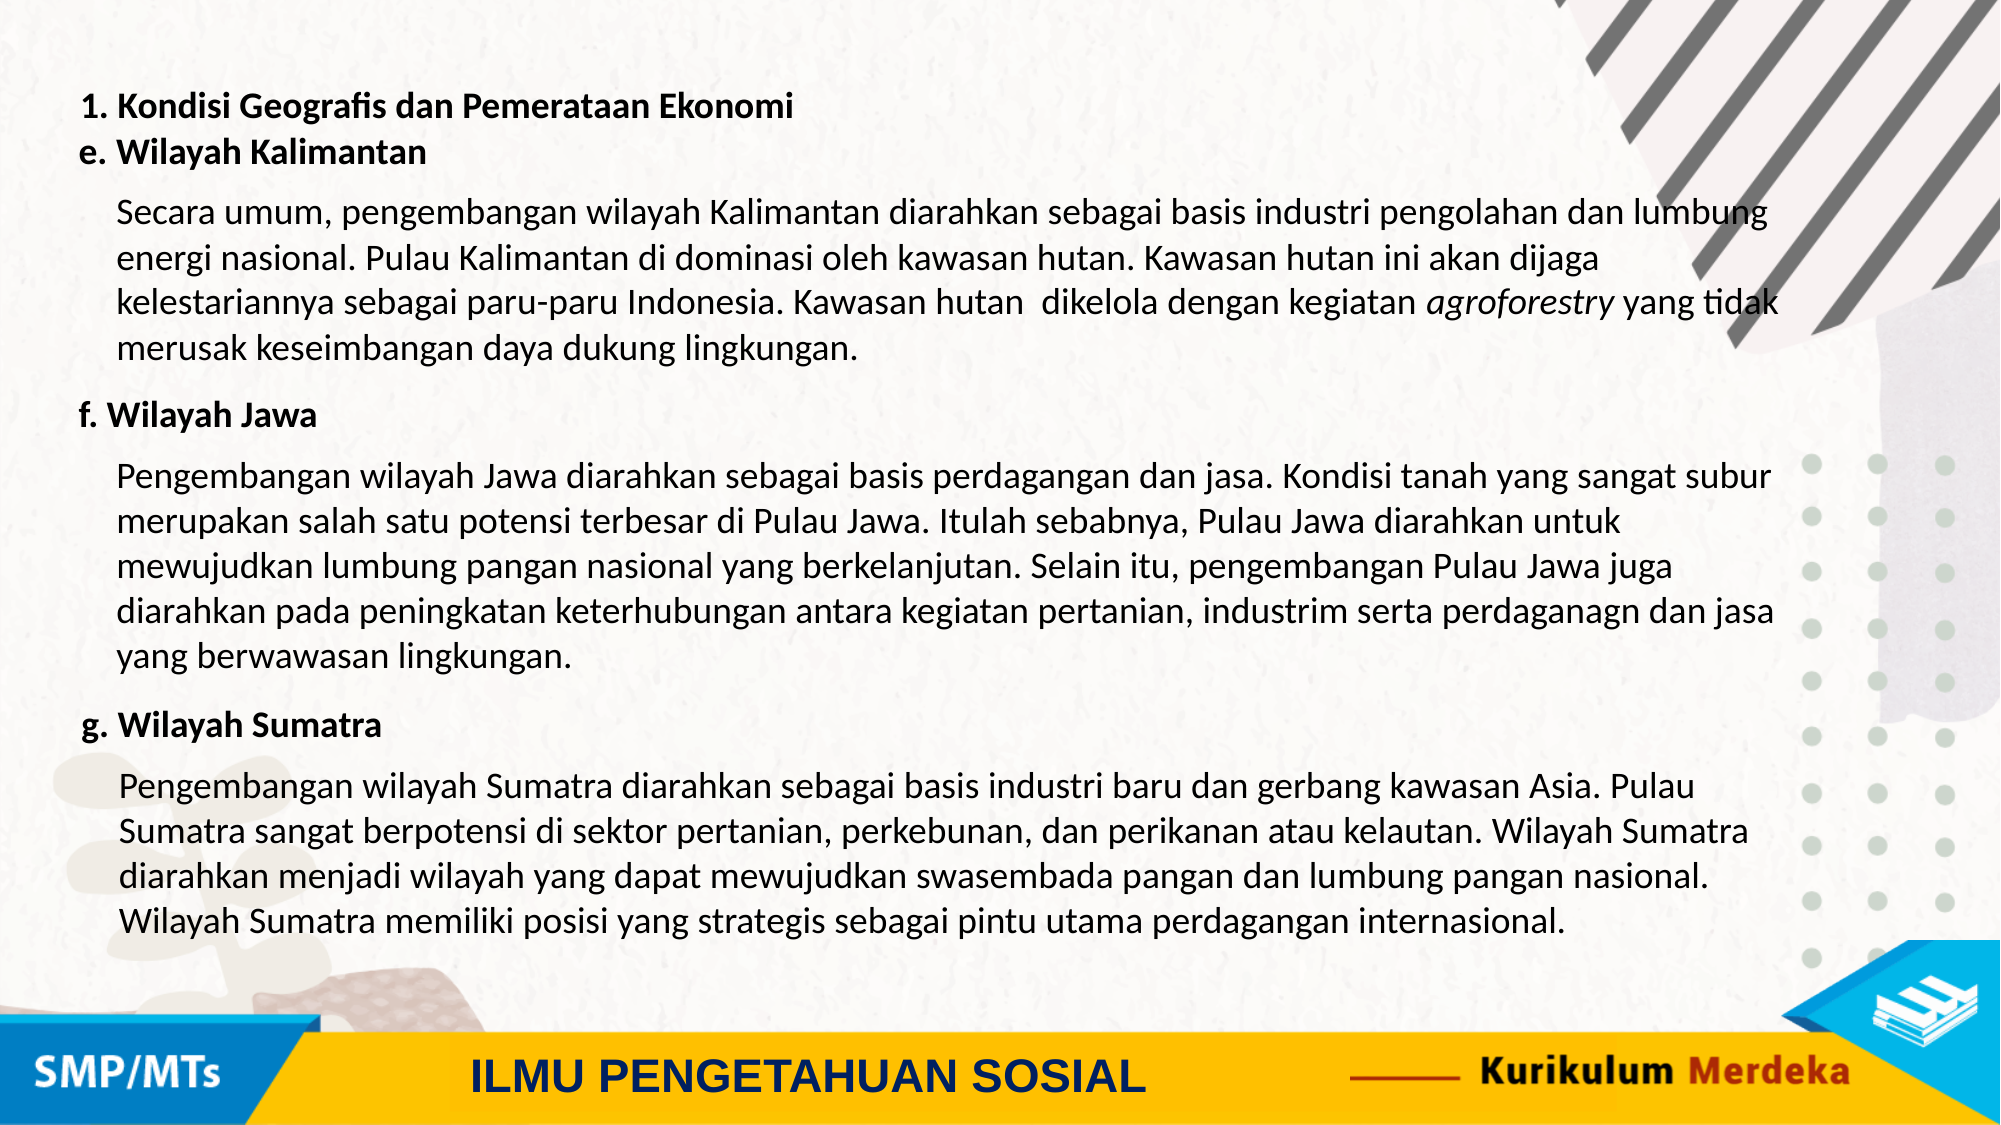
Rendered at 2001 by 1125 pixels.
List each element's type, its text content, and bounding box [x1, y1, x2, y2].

text_box Secara umum, pengembangan wilayah Kalimantan diarahkan sebagai basis industri pengolahan dan lumbung energi nasional. Pulau Kalimantan di dominasi oleh kawasan hutan. Kawasan hutan ini akan dijaga kelestariannya sebagai paru-paru Indonesia. Kawasan hutan dikelola dengan kegiatan agroforestry yang tidak merusak keseimbangan daya dukung lingkungan. [101, 180, 1802, 375]
text_box 1. Kondisi Geografis dan Pemerataan Ekonomi [64, 72, 811, 134]
text_box Pengembangan wilayah Jawa diarahkan sebagai basis perdagangan dan jasa. Kondisi tanah yang sangat subur merupakan salah satu potensi terbesar di Pulau Jawa. Itulah sebabnya, Pulau Jawa diarahkan untuk mewujudkan lumbung pangan nasional yang berkelanjutan. Selain itu, pengembangan Pulau Jawa juga diarahkan pada peningkatan keterhubungan antara kegiatan pertanian, industrim serta perdaganagn dan jasa yang berwawasan lingkungan. [101, 443, 1802, 684]
text_box g. Wilayah Sumatra [66, 691, 407, 753]
text_box e. Wilayah Kalimantan [63, 118, 444, 180]
text_box Pengembangan wilayah Sumatra diarahkan sebagai basis industri baru dan gerbang kawasan Asia. Pulau Sumatra sangat berpotensi di sektor pertanian, perkebunan, dan perikanan atau kelautan. Wilayah Sumatra diarahkan menjadi wilayah yang dapat mewujudkan swasembada pangan dan lumbung pangan nasional. Wilayah Sumatra memiliki posisi yang strategis sebagai pintu utama perdagangan internasional. [104, 753, 1805, 940]
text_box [0, 940, 2000, 1125]
text_box f. Wilayah Jawa [63, 381, 342, 443]
